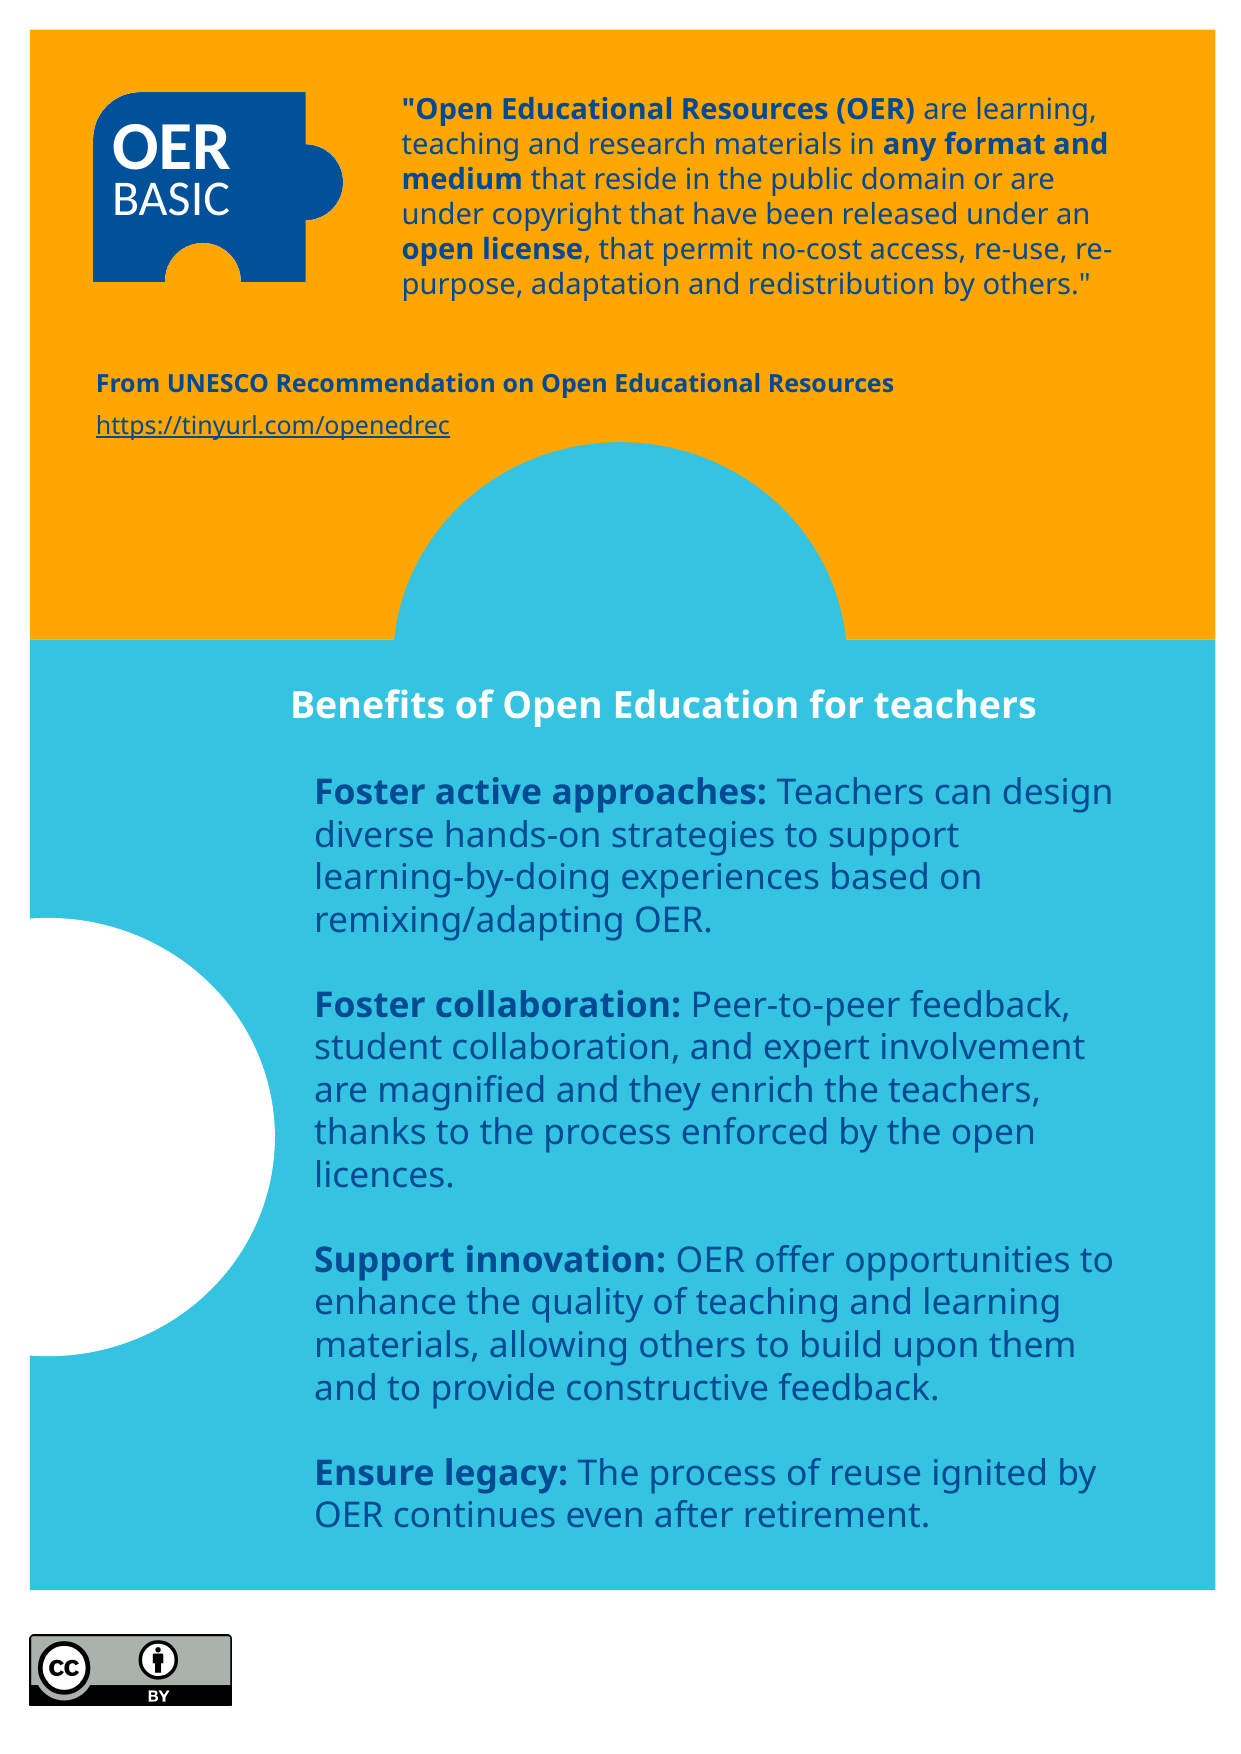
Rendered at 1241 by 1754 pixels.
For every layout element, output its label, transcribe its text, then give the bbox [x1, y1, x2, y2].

text_box Benefits of Open Education for teachers [274, 665, 1162, 791]
picture [29, 1634, 233, 1706]
text_box Foster active approaches: Teachers can design diverse hands-on strategies to support learning-by-doing experiences based on remixing/adapting OER. Foster collaboration: Peer-to-peer feedback, student collaboration, and expert involvement are magnified and they enrich the teachers, thanks to the process enforced by the open licences. Support innovation: OER offer opportunities to enhance the quality of teaching and learning materials, allowing others to build upon them and to provide constructive feedback. Ensure legacy: The process of reuse ignited by OER continues even after retirement. [299, 791, 1133, 1550]
text_box From UNESCO Recommendation on Open Educational Resources https://tinyurl.com/openedrec [80, 365, 1241, 453]
text_box [393, 453, 848, 665]
text_box "Open Educational Resources (OER) are learning, teaching and research materials in any format and medium that reside in the public domain or are under copyright that have been released under an open license, that permit no-cost access, re-use, re-purpose, adaptation and redistribution by others." [386, 75, 1147, 316]
text_box [29, 639, 1216, 1591]
picture [93, 92, 343, 282]
text_box [0, 917, 275, 1357]
text_box [29, 29, 1216, 639]
